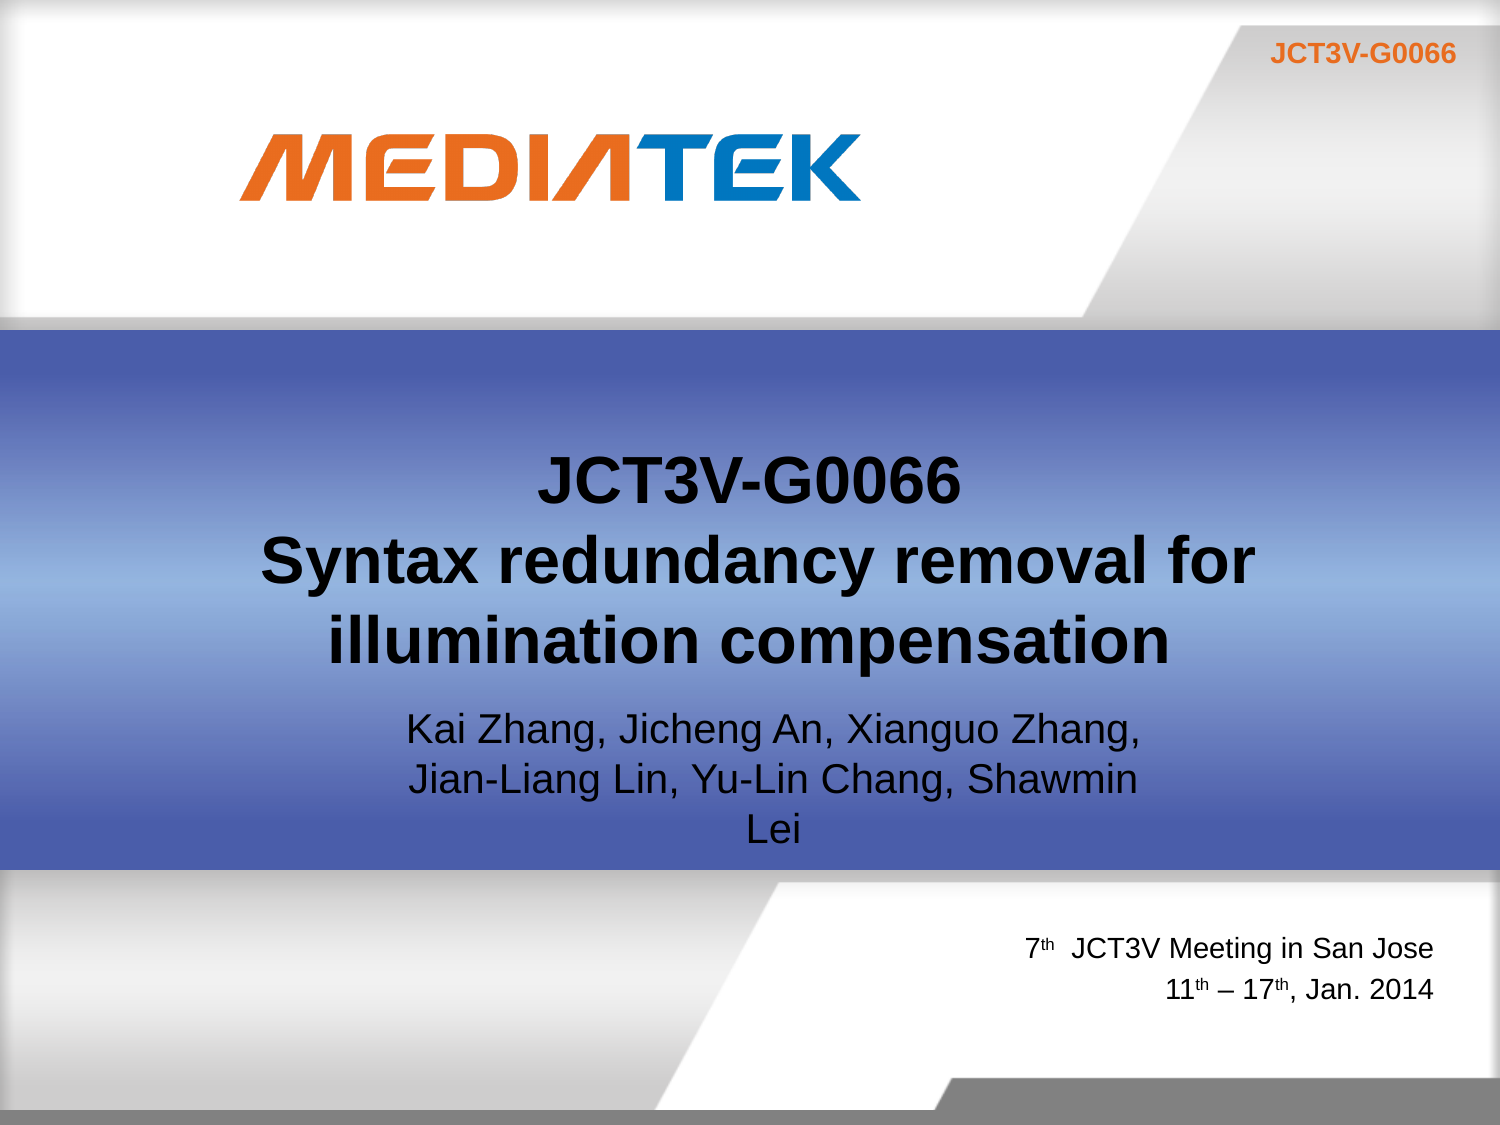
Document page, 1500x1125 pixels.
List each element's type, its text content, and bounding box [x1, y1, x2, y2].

text_box Kai Zhang, Jicheng An, Xianguo Zhang, Jian-Liang Lin, Yu-Lin Chang, Shawmin Lei [360, 694, 1187, 910]
picture [0, 0, 1500, 1125]
title JCT3V-G0066 Syntax redundancy removal for illumination compensation [50, 438, 1450, 676]
